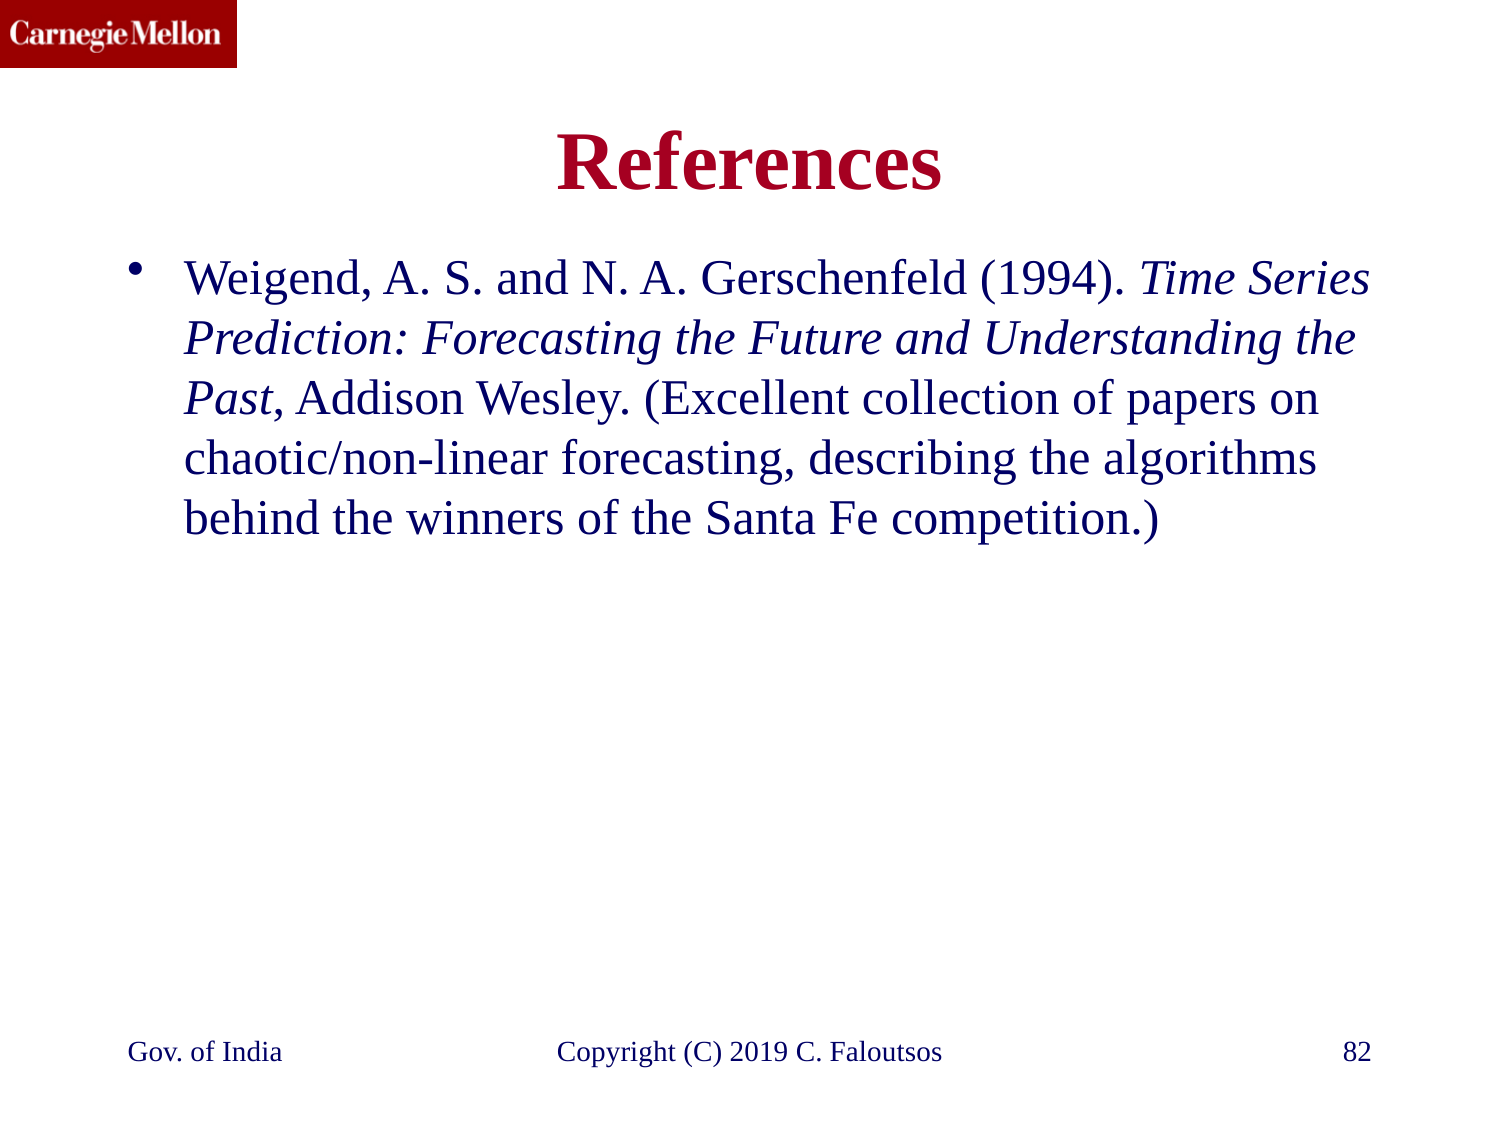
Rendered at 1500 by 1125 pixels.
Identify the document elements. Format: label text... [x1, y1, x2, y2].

picture [0, 0, 237, 68]
slide_number 82 [1074, 1024, 1388, 1101]
footer Copyright (C) 2019 C. Faloutsos [512, 1024, 988, 1101]
slide_number Gov. of India [112, 1024, 426, 1101]
list Weigend, A. S. and N. A. Gerschenfeld (1994). Time Series Prediction: Forecasting the Future and Understanding the Past, Addison Wesley. (Excellent collection of papers on chaotic/non-linear forecasting, describing the algorithms behind the winners of the Santa Fe competition.) [112, 237, 1388, 1001]
title References [112, 99, 1388, 213]
